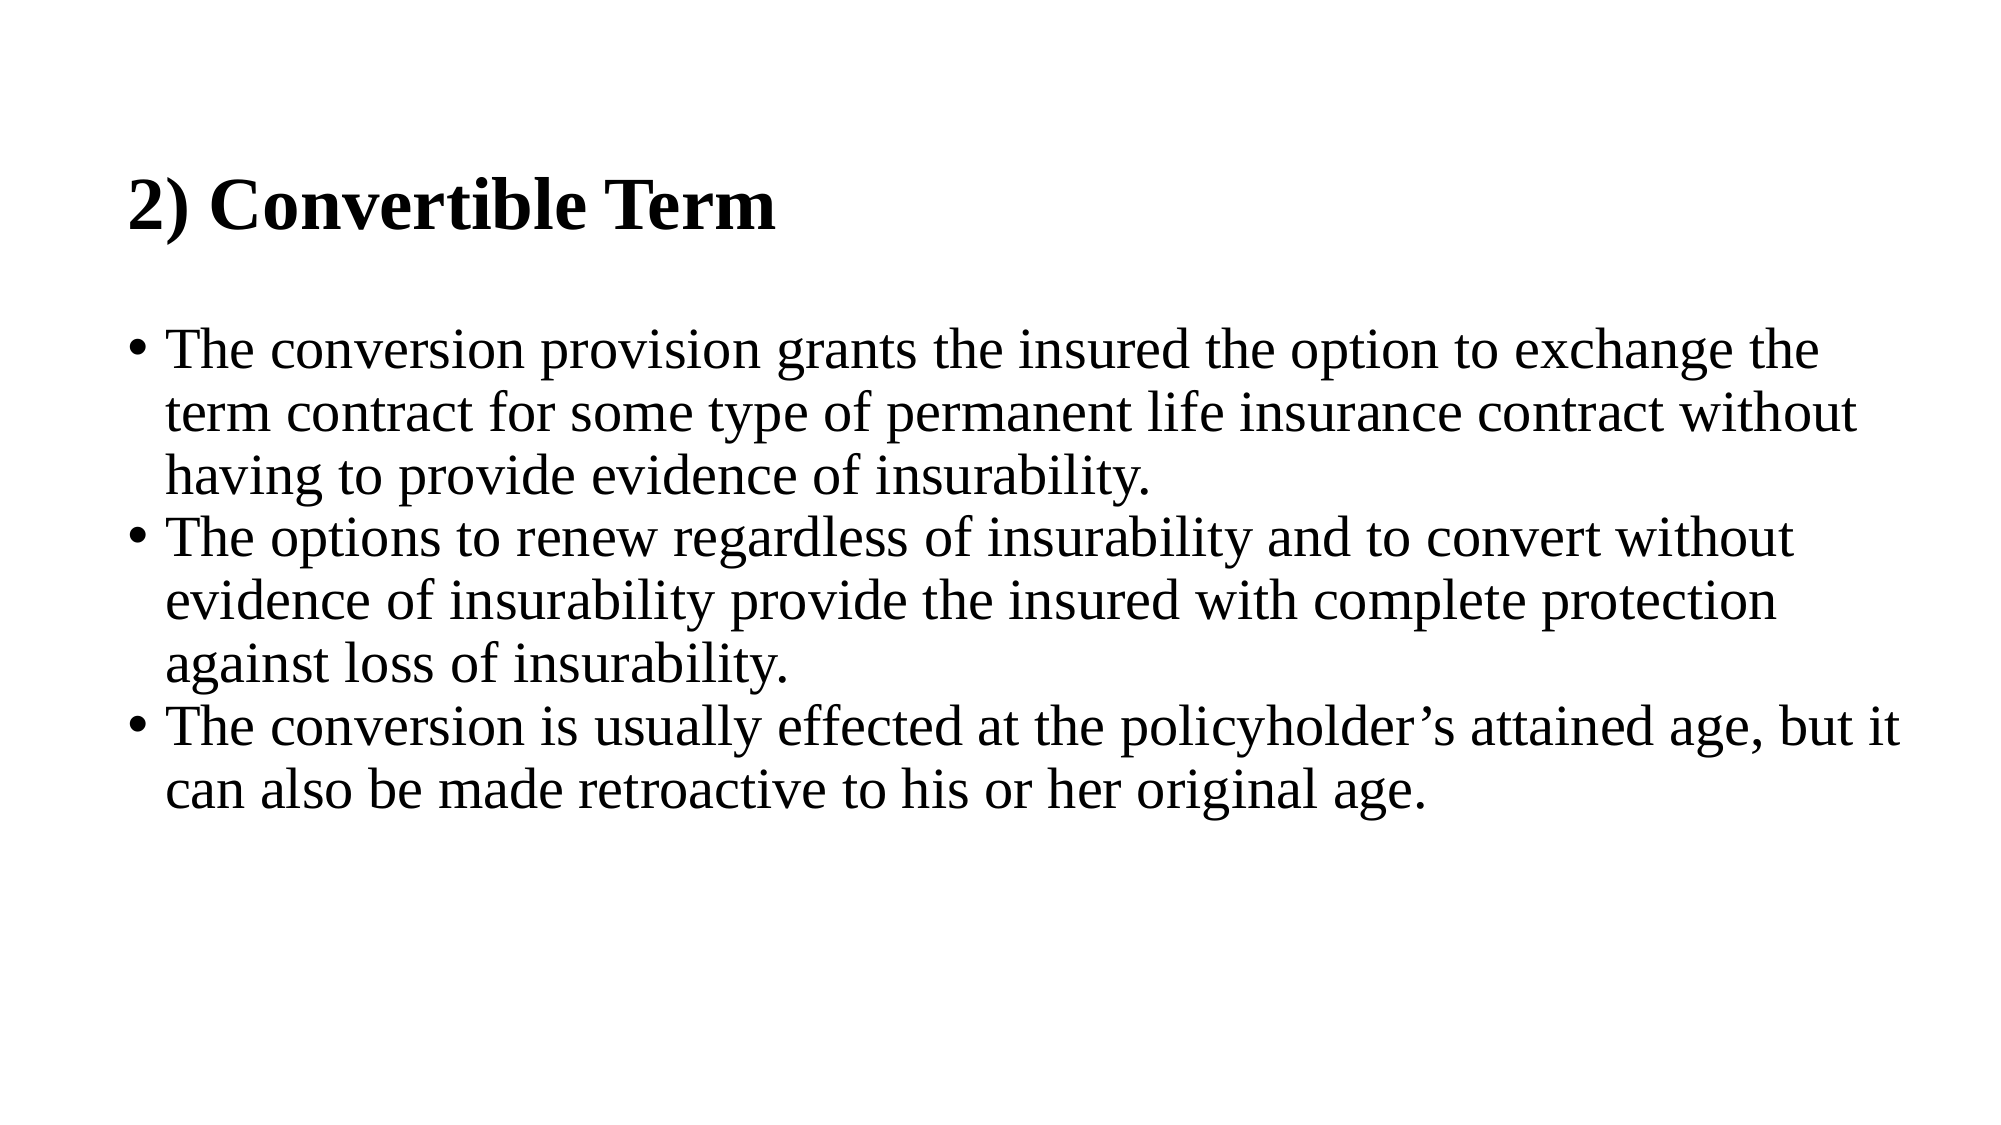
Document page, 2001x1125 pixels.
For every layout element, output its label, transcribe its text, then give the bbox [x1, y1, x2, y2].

list The conversion provision grants the insured the option to exchange the term contract for some type of permanent life insurance contract without having to provide evidence of insurability. The options to renew regardless of insurability and to convert without evidence of insurability provide the insured with complete protection against loss of insurability. The conversion is usually effected at the policyholder’s attained age, but it can also be made retroactive to his or her original age. [112, 310, 1933, 966]
title 2) Convertible Term [112, 149, 1913, 262]
